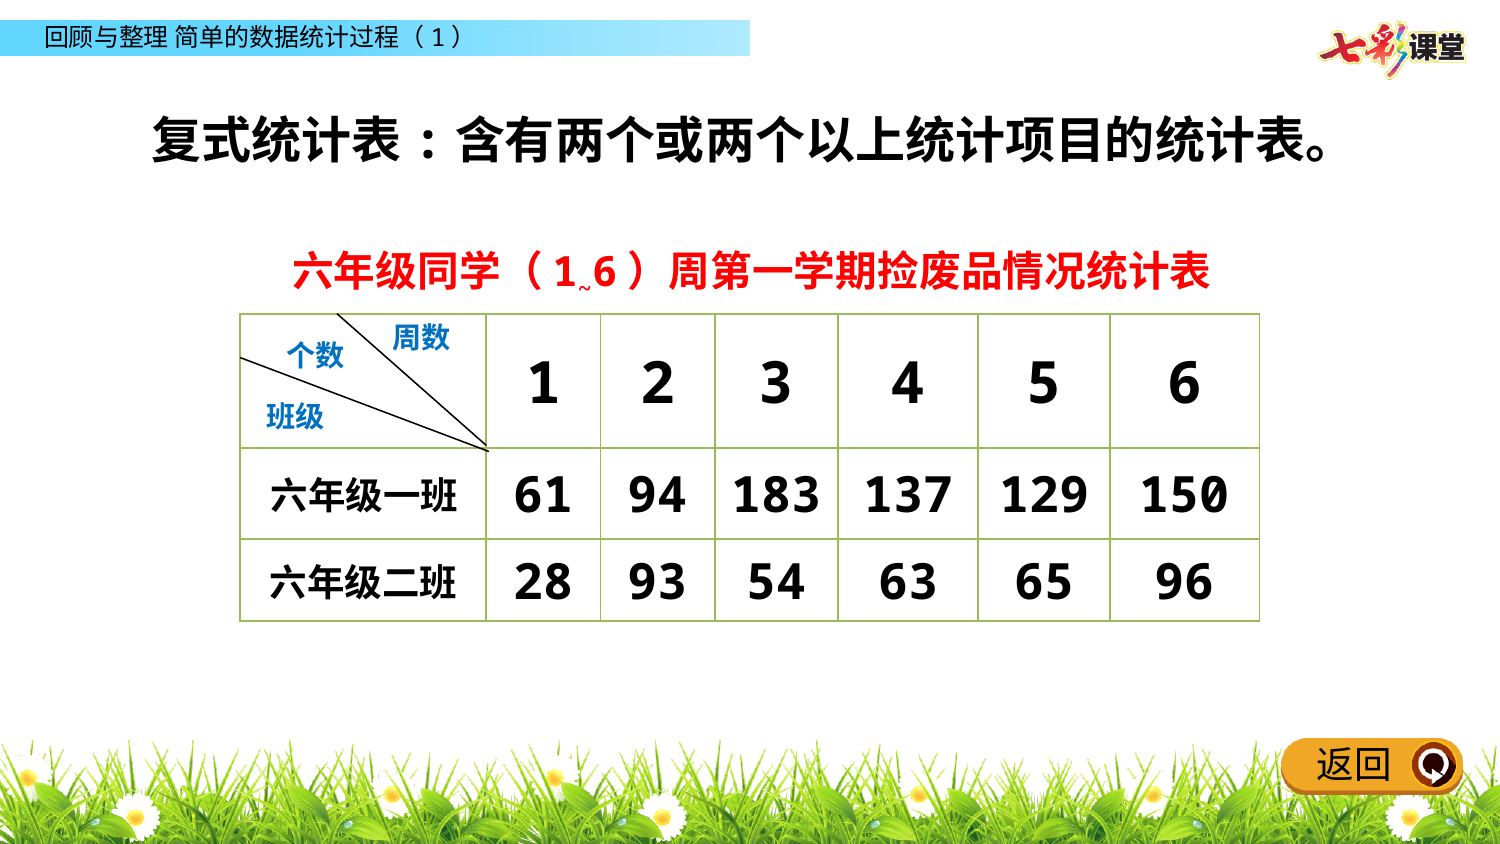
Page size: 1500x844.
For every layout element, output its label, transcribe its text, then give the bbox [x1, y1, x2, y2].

table_cell 96 [1111, 540, 1259, 620]
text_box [1281, 733, 1464, 795]
table_header 6 [1111, 315, 1259, 447]
table_cell 93 [601, 540, 714, 620]
table_cell 183 [716, 449, 837, 538]
table_cell 61 [487, 449, 600, 538]
table_header 3 [716, 315, 837, 447]
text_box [239, 313, 490, 452]
picture [0, 740, 1500, 844]
text_box 复式统计表:含有两个或两个以上统计项目的统计表。 [139, 102, 1341, 175]
table_cell 54 [716, 540, 837, 620]
picture [1316, 20, 1468, 80]
table_header 1 [493, 315, 600, 447]
table_cell 28 [487, 540, 600, 620]
table_cell 63 [839, 540, 977, 620]
table_cell 六年级一班 [241, 459, 485, 538]
table_cell 六年级二班 [241, 540, 485, 620]
table_cell 137 [839, 449, 977, 538]
table_cell 65 [979, 540, 1109, 620]
text_box 六年级同学（1~6）周第一学期捡废品情况统计表 [277, 209, 1258, 310]
table_cell 150 [1111, 449, 1259, 538]
table_cell 94 [601, 449, 714, 538]
table_cell 129 [979, 449, 1109, 538]
table_header 5 [979, 315, 1109, 447]
table_header 2 [601, 315, 714, 447]
table_header 4 [839, 315, 977, 447]
